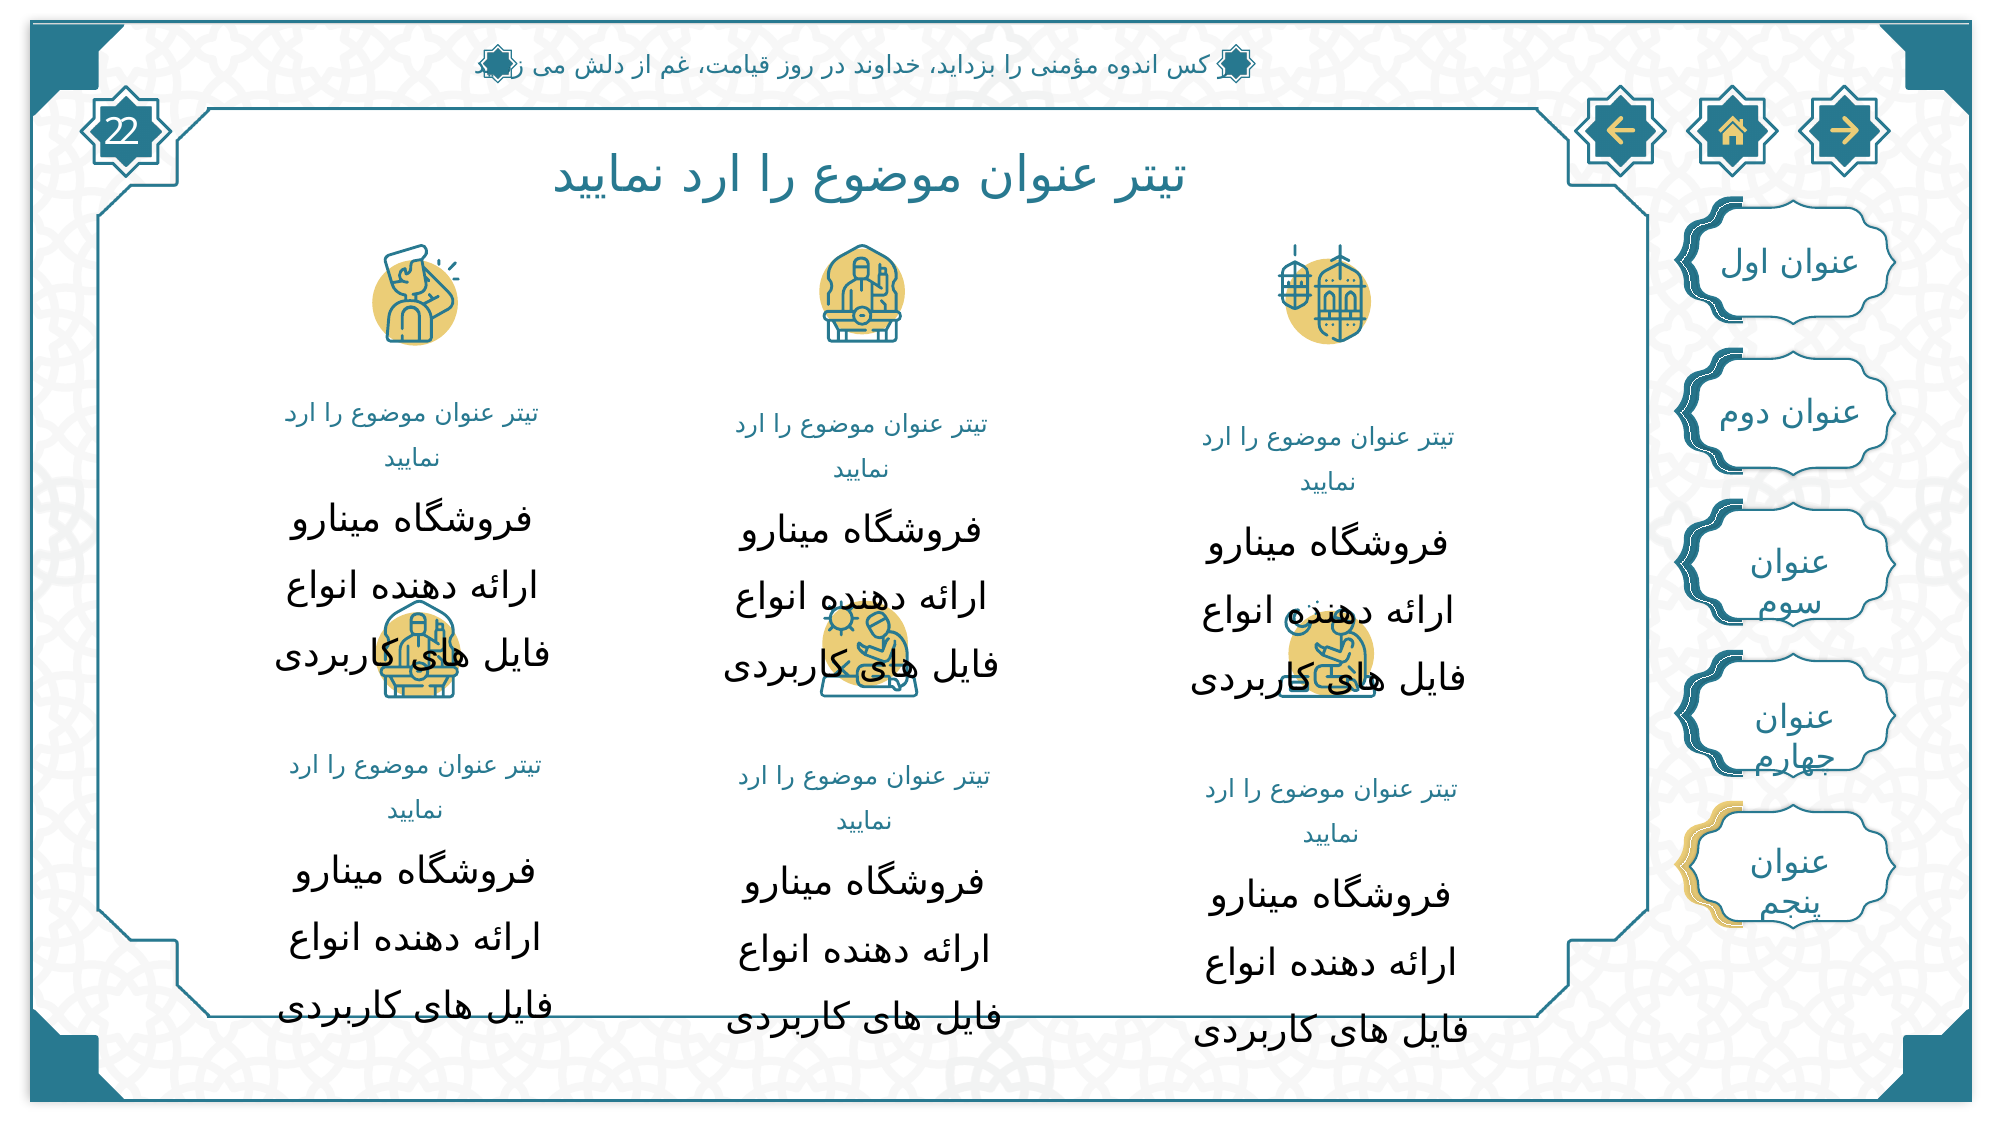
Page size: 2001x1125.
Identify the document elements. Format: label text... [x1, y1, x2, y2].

picture [90, 95, 1656, 1018]
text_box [379, 599, 459, 699]
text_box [1216, 43, 1256, 84]
text_box [1718, 115, 1748, 145]
text_box [371, 274, 382, 332]
text_box [1606, 116, 1636, 145]
text_box هر کس اندوه مؤمنی را بزداید، خداوند در روز قیامت، غم از دلش می زداید [198, 40, 1522, 86]
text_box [382, 244, 461, 343]
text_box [1277, 244, 1368, 343]
text_box [397, 343, 433, 347]
text_box [1368, 283, 1373, 320]
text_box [1277, 600, 1377, 698]
text_box تیتر عنوان موضوع را ارد نمایید فروشگاه مینارو ارائه دهنده انواع فایل های کاربردی [1165, 750, 1497, 1058]
picture [1697, 95, 1768, 167]
text_box 22 [88, 99, 156, 160]
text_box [819, 600, 919, 698]
text_box عنوان چهارم [1697, 687, 1893, 783]
text_box عنوان سوم [1702, 533, 1879, 628]
text_box تیتر عنوان موضوع را ارد نمایید فروشگاه مینارو ارائه دهنده انواع فایل های کاربردی [698, 737, 1030, 1045]
text_box عنوان اول [1702, 233, 1879, 288]
text_box تیتر عنوان موضوع را ارد نمایید فروشگاه مینارو ارائه دهنده انواع فایل های کاربردی [1162, 398, 1494, 706]
text_box [818, 273, 822, 310]
picture [1809, 95, 1880, 167]
text_box عنوان پنجم [1702, 833, 1879, 928]
text_box تیتر عنوان موضوع را ارد نمایید فروشگاه مینارو ارائه دهنده انواع فایل های کاربردی [246, 373, 579, 681]
text_box [1830, 116, 1859, 145]
text_box [902, 273, 906, 310]
text_box تیتر عنوان موضوع را ارد نمایید [176, 134, 1565, 209]
text_box تیتر عنوان موضوع را ارد نمایید فروشگاه مینارو ارائه دهنده انواع فایل های کاربردی [695, 385, 1028, 693]
text_box تیتر عنوان موضوع را ارد نمایید فروشگاه مینارو ارائه دهنده انواع فایل های کاربردی [249, 726, 581, 1034]
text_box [822, 244, 902, 343]
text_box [478, 43, 518, 84]
text_box عنوان دوم [1702, 383, 1879, 438]
